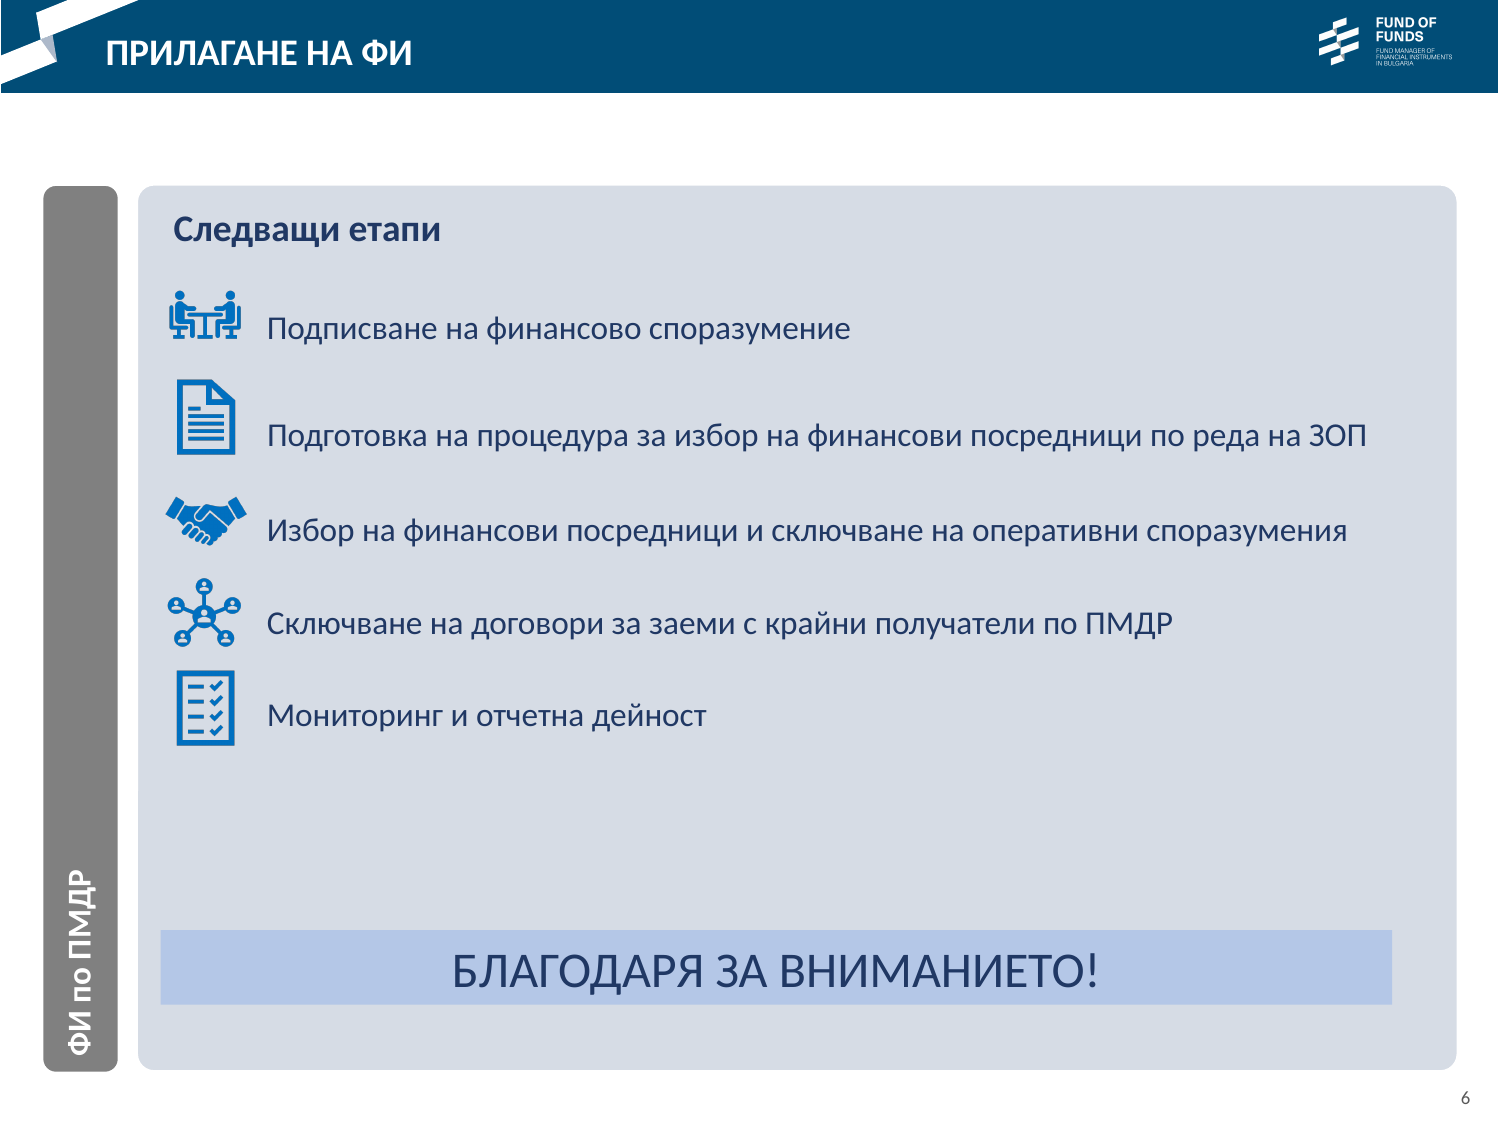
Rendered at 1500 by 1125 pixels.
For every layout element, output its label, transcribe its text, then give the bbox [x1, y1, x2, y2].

picture [160, 270, 250, 359]
text_box Мониторинг и отчетна дейност [266, 693, 1036, 734]
text_box Подписване на финансово споразумение [266, 306, 1036, 347]
text_box Подготовка на процедура за избор на финансови посредници по реда на ЗОП [266, 413, 1410, 454]
text_box Следващи етапи [173, 203, 943, 249]
picture [161, 476, 251, 566]
picture [1301, 0, 1470, 83]
picture [161, 663, 250, 753]
text_box Прилагане на ФИ [105, 28, 1243, 74]
slide_number 6 [1132, 1085, 1471, 1125]
text_box [41, 183, 120, 1074]
text_box Избор на финансови посредници и сключване на оперативни споразумения [266, 508, 1393, 549]
text_box БЛАГОДАРЯ ЗА ВНИМАНИЕТО! [160, 930, 1393, 1005]
text_box ФИ по ПМДР [50, 520, 105, 1072]
text_box [324, 516, 1500, 592]
picture [160, 568, 250, 657]
text_box Сключване на договори за заеми с крайни получатели по ПМДР [266, 600, 1316, 641]
picture [161, 372, 251, 462]
text_box [135, 183, 1459, 1073]
